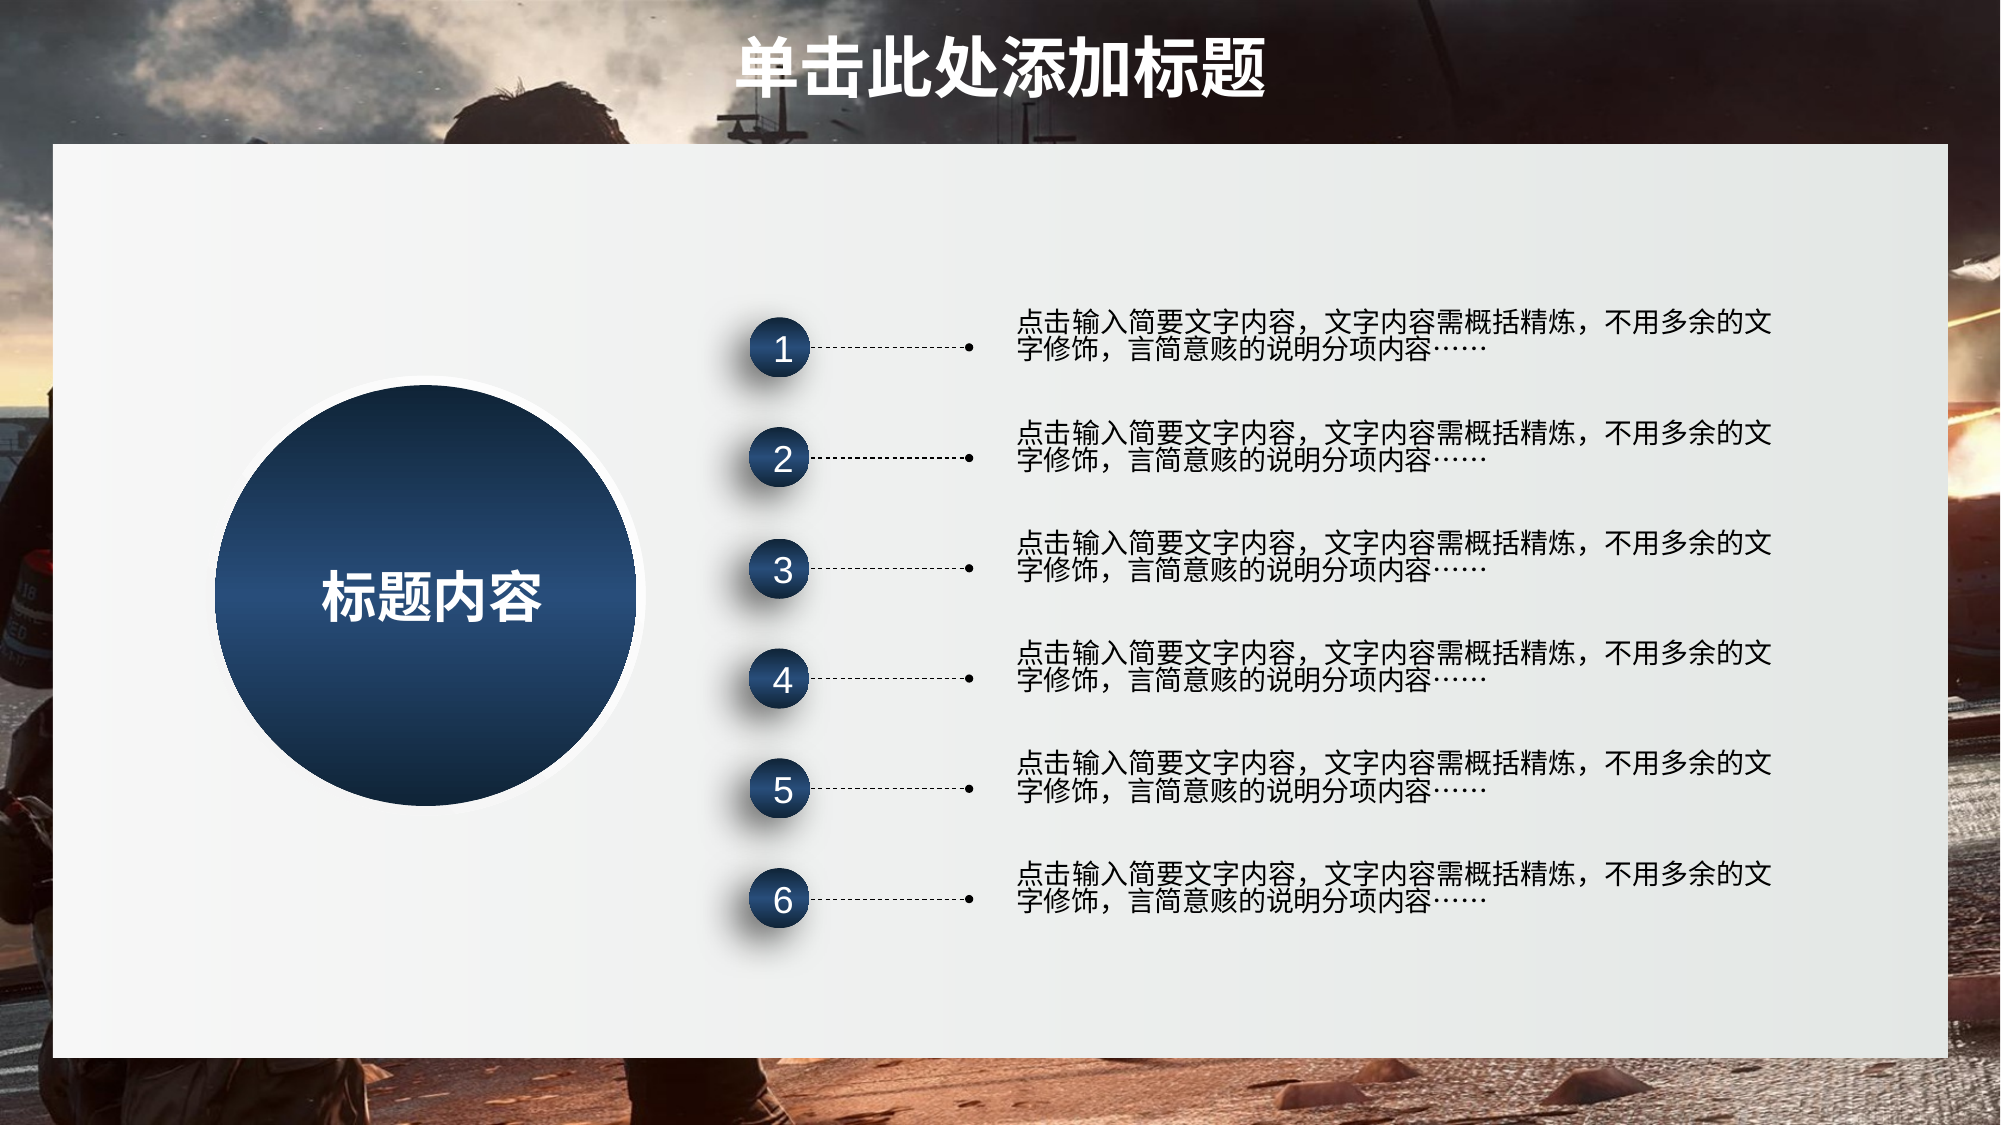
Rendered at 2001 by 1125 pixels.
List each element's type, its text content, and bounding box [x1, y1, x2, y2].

text_box 2 [748, 426, 811, 489]
text_box 点击输入简要文字内容，文字内容需概括精炼，不用多余的文字修饰，言简意赅的说明分项内容…… [1016, 310, 1772, 366]
picture [0, 0, 2001, 1125]
text_box 点击输入简要文字内容，文字内容需概括精炼，不用多余的文字修饰，言简意赅的说明分项内容…… [1016, 862, 1772, 917]
text_box 点击输入简要文字内容，文字内容需概括精炼，不用多余的文字修饰，言简意赅的说明分项内容…… [1016, 531, 1772, 587]
text_box 6 [748, 867, 811, 930]
text_box 1 [748, 316, 811, 379]
text_box 4 [748, 647, 811, 710]
text_box 5 [748, 757, 811, 820]
text_box 点击输入简要文字内容，文字内容需概括精炼，不用多余的文字修饰，言简意赅的说明分项内容…… [1016, 642, 1772, 697]
text_box [52, 144, 1948, 1058]
text_box 点击输入简要文字内容，文字内容需概括精炼，不用多余的文字修饰，言简意赅的说明分项内容…… [1016, 421, 1772, 476]
text_box 点击输入简要文字内容，文字内容需概括精炼，不用多余的文字修饰，言简意赅的说明分项内容…… [1016, 752, 1772, 807]
text_box 单击此处添加标题 [718, 18, 1283, 114]
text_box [205, 375, 646, 816]
text_box 3 [748, 537, 811, 600]
